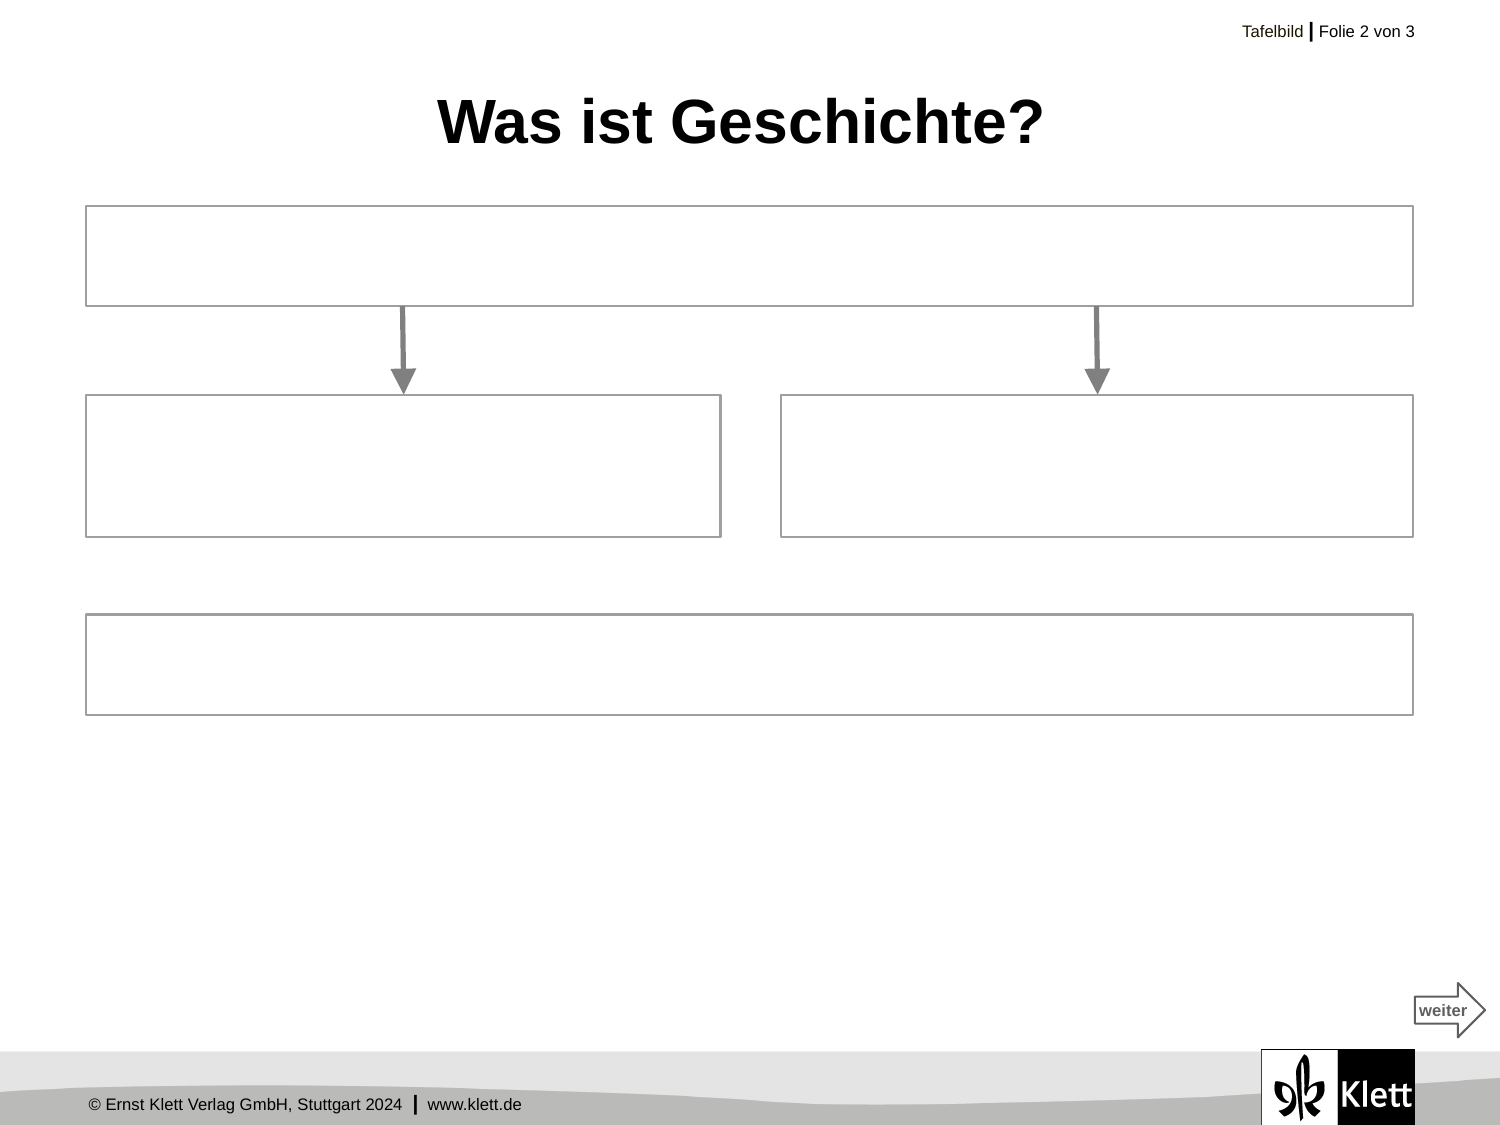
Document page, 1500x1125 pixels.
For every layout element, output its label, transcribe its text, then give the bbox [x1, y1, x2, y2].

title Was ist Geschichte? [85, 90, 1415, 179]
text_box [85, 205, 1414, 306]
text_box [85, 395, 721, 538]
text_box [0, 58, 1500, 1039]
text_box weiter [1412, 981, 1488, 1040]
text_box [780, 395, 1414, 538]
text_box [85, 614, 1414, 715]
picture [0, 1039, 1500, 1125]
